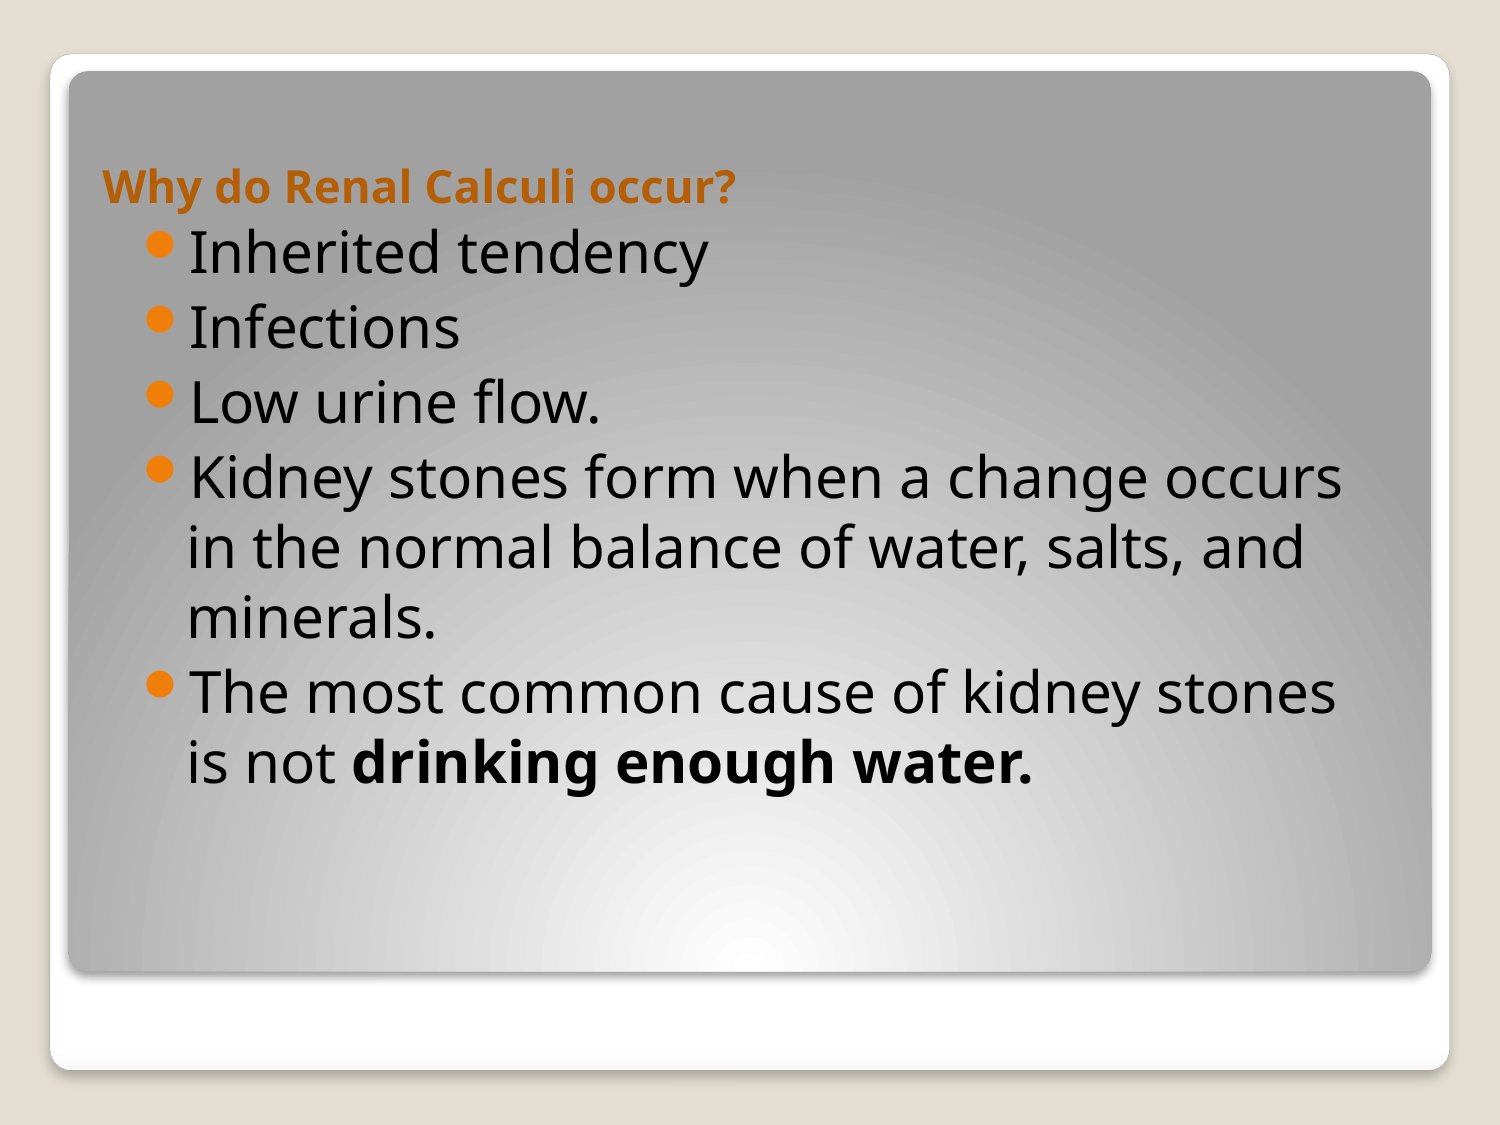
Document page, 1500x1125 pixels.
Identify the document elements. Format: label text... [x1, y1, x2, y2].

list Inherited tendency Infections Low urine flow. Kidney stones form when a change occurs in the normal balance of water, salts, and minerals. The most common cause of kidney stones is not drinking enough water. [112, 200, 1388, 1000]
title Why do Renal Calculi occur? [87, 149, 1263, 275]
